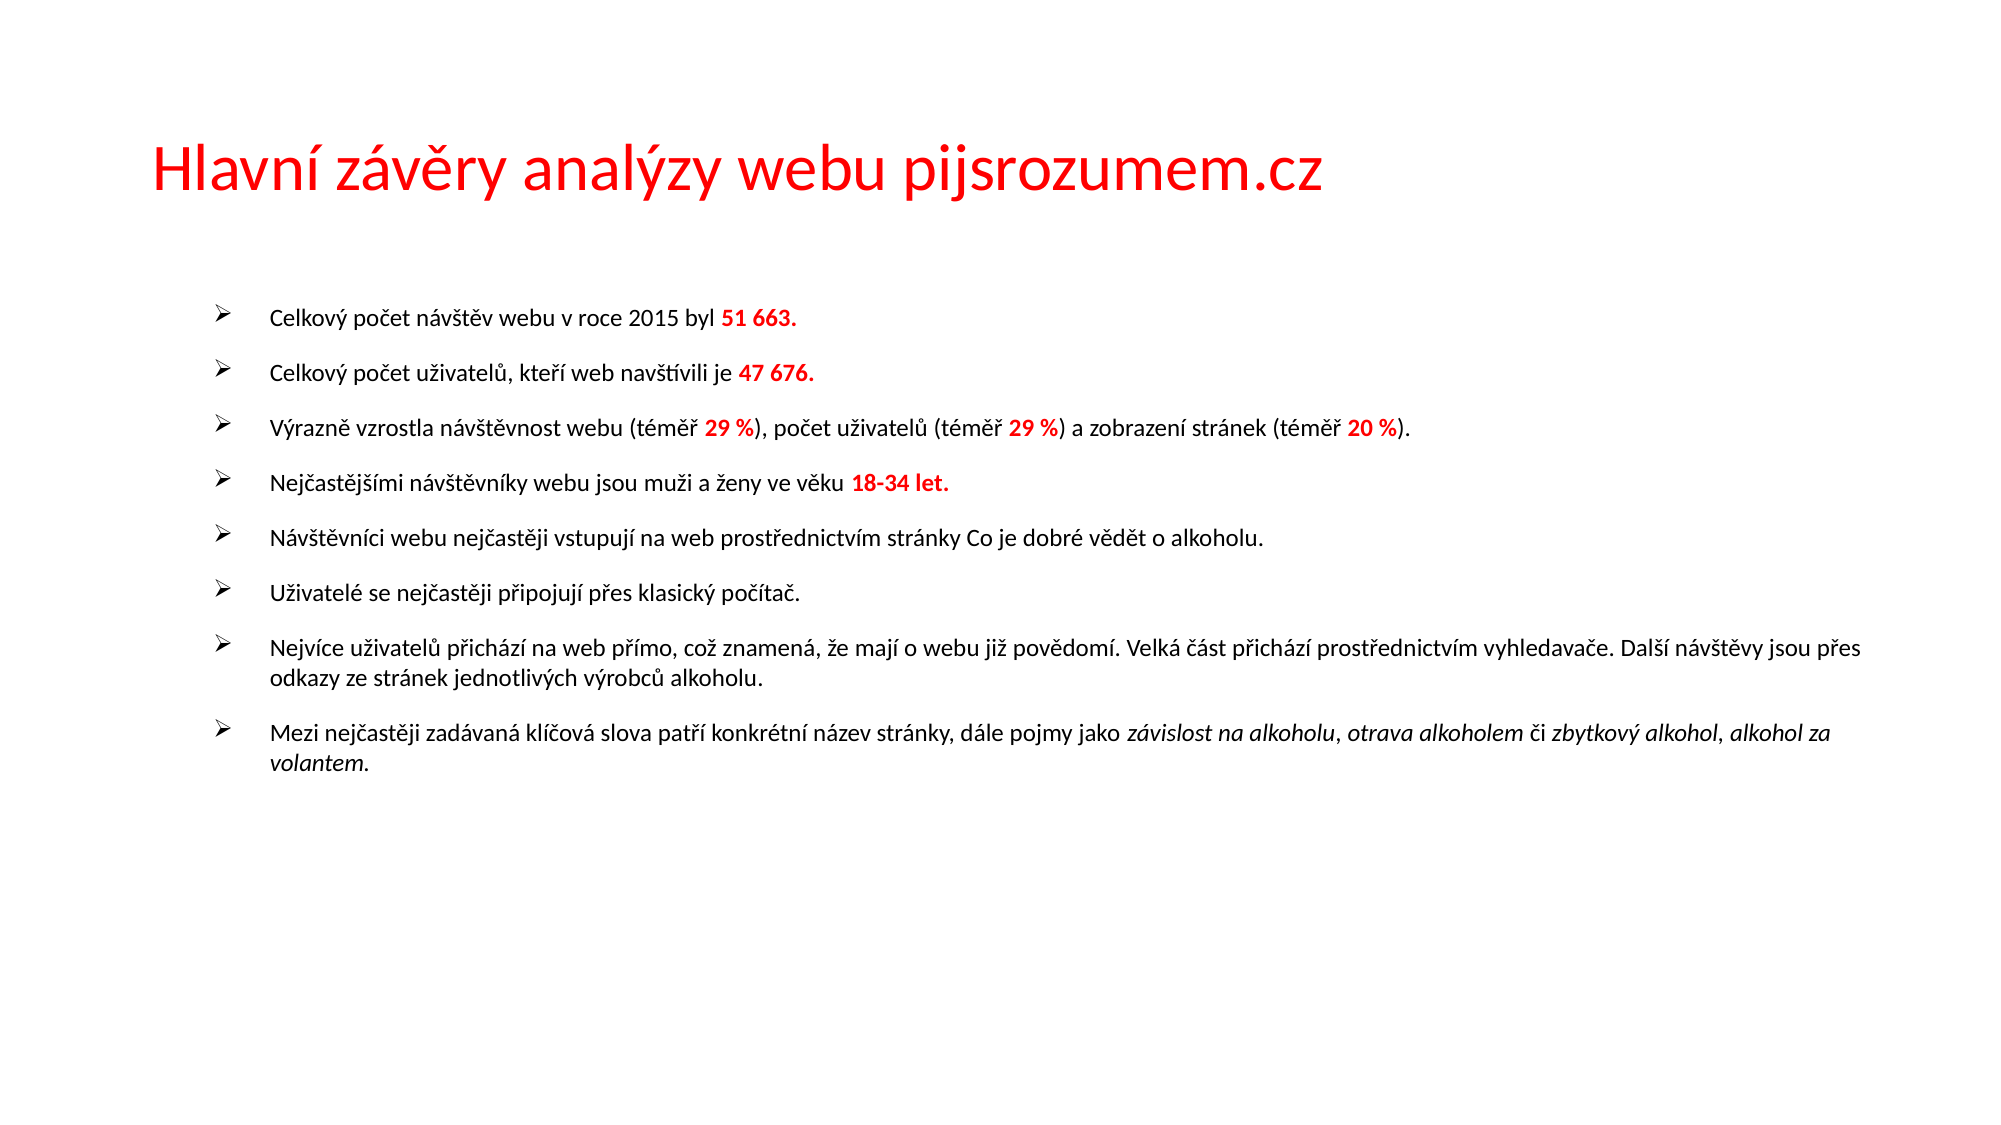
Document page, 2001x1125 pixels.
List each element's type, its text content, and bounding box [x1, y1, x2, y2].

text_box Celkový počet návštěv webu v roce 2015 byl 51 663. Celkový počet uživatelů, kteří web navštívili je 47 676. Výrazně vzrostla návštěvnost webu (téměř 29 %), počet uživatelů (téměř 29 %) a zobrazení stránek (téměř 20 %). Nejčastějšími návštěvníky webu jsou muži a ženy ve věku 18-34 let. Návštěvníci webu nejčastěji vstupují na web prostřednictvím stránky Co je dobré vědět o alkoholu. Uživatelé se nejčastěji připojují přes klasický počítač. Nejvíce uživatelů přichází na web přímo, což znamená, že mají o webu již povědomí. Velká část přichází prostřednictvím vyhledavače. Další návštěvy jsou přes odkazy ze stránek jednotlivých výrobců alkoholu. Mezi nejčastěji zadávaná klíčová slova patří konkrétní název stránky, dále pojmy jako závislost na alkoholu, otrava alkoholem či zbytkový alkohol, alkohol za volantem. [198, 294, 1946, 1044]
title Hlavní závěry analýzy webu pijsrozumem.cz [137, 59, 1863, 278]
